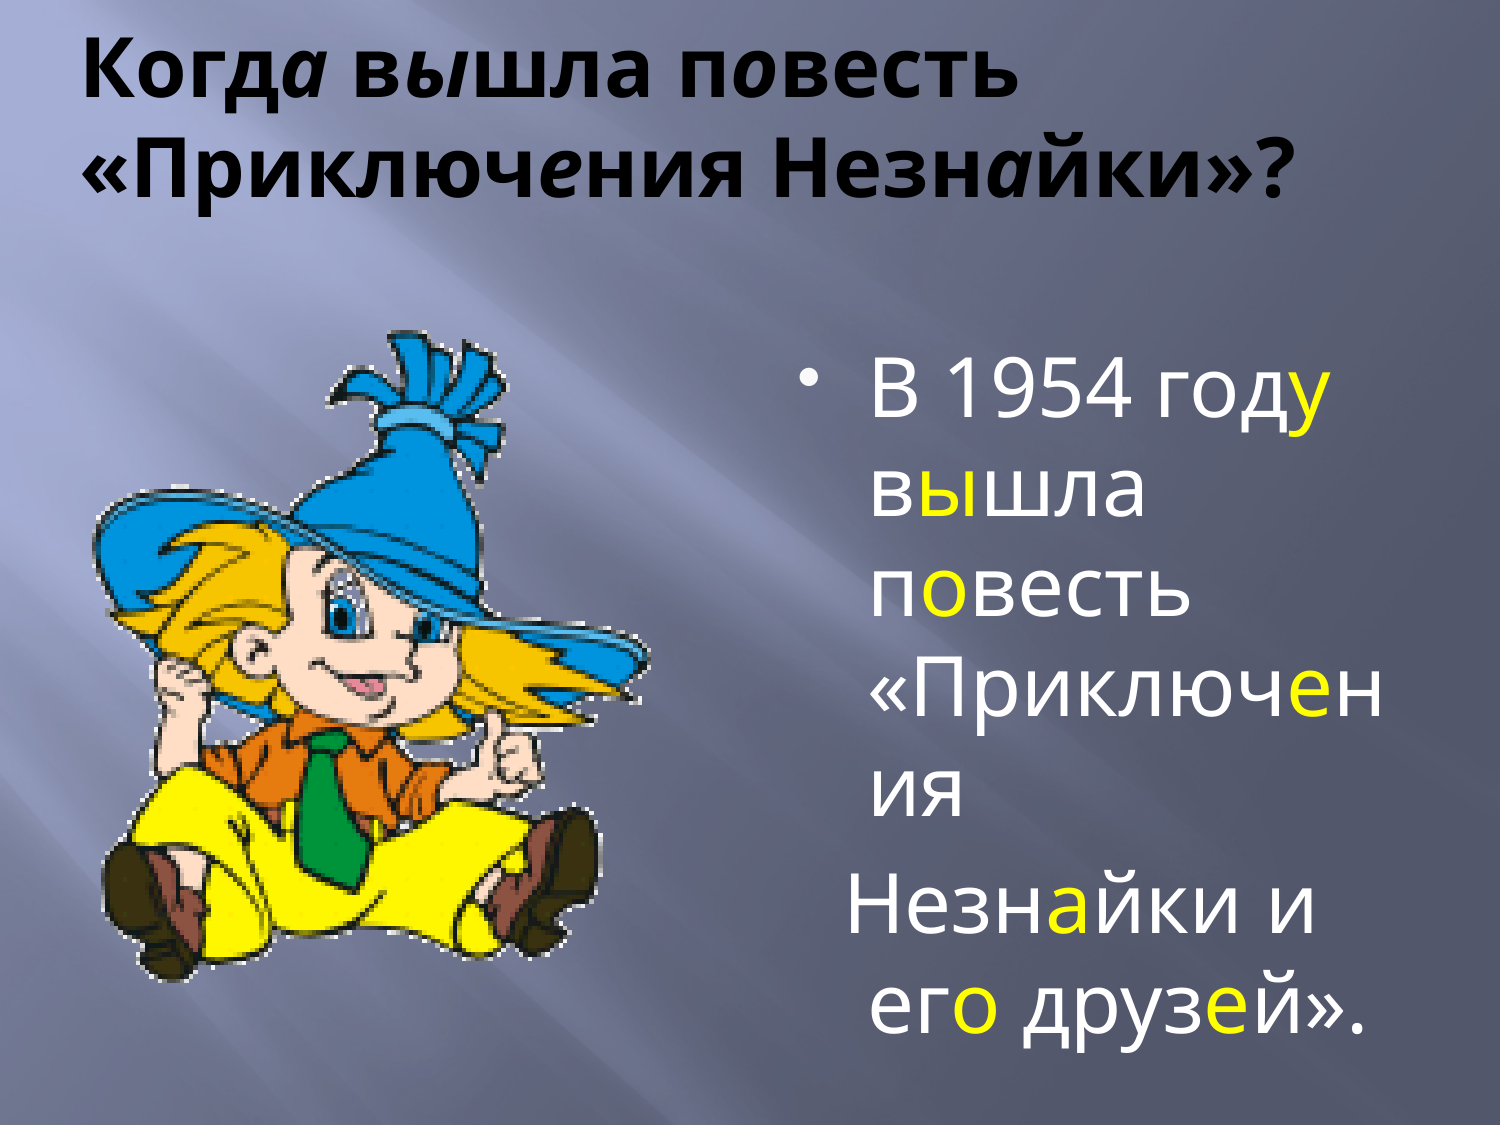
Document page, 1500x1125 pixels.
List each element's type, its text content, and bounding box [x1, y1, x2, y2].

title Когда вышла повесть «Приключения Незнайки»? [64, 0, 1415, 268]
list В 1954 году вышла повесть «Приключения Незнайки и его друзей». [762, 326, 1425, 1005]
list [88, 326, 656, 988]
